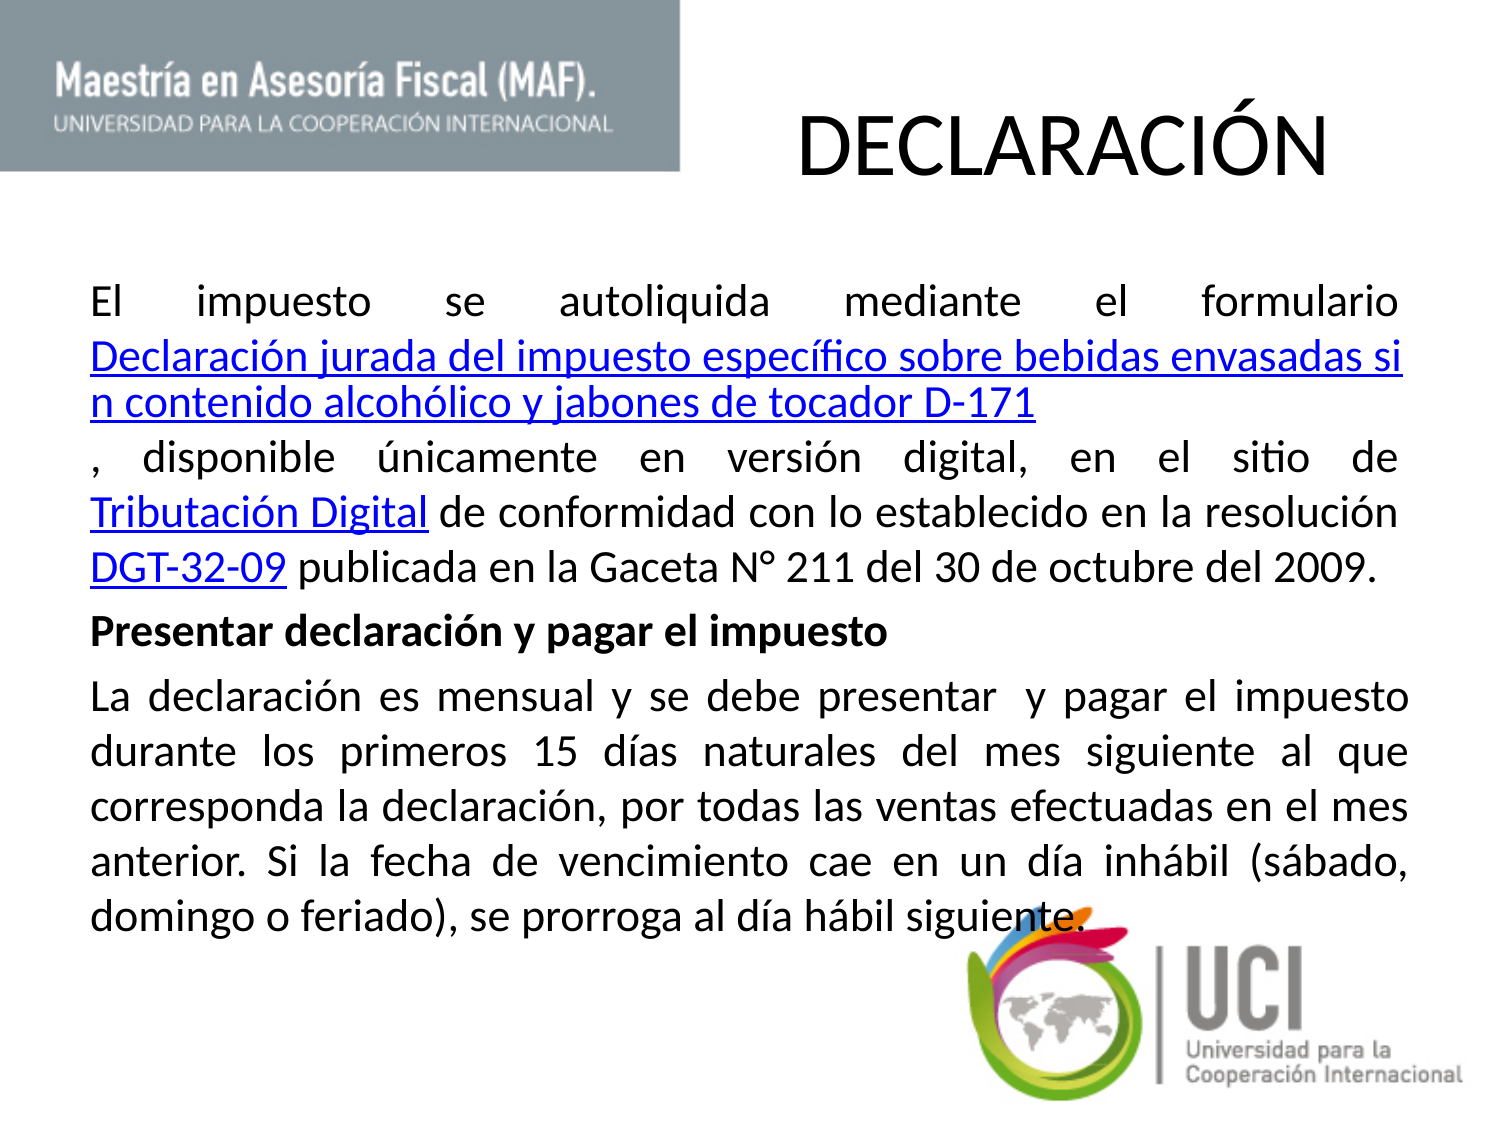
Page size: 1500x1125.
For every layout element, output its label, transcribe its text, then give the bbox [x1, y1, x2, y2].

list El impuesto se autoliquida mediante el formulario Declaración jurada del impuesto específico sobre bebidas envasadas sin contenido alcohólico y jabones de tocador D-171, disponible únicamente en versión digital, en el sitio de Tributación Digital de conformidad con lo establecido en la resolución DGT-32-09 publicada en la Gaceta N° 211 del 30 de octubre del 2009. Presentar declaración y pagar el impuesto La declaración es mensual y se debe presentar y pagar el impuesto durante los primeros 15 días naturales del mes siguiente al que corresponda la declaración, por todas las ventas efectuadas en el mes anterior. Si la fecha de vencimiento cae en un día inhábil (sábado, domingo o feriado), se prorroga al día hábil siguiente. [75, 262, 1425, 917]
picture [0, 0, 1500, 1125]
title DECLARACIÓN [702, 45, 1425, 233]
